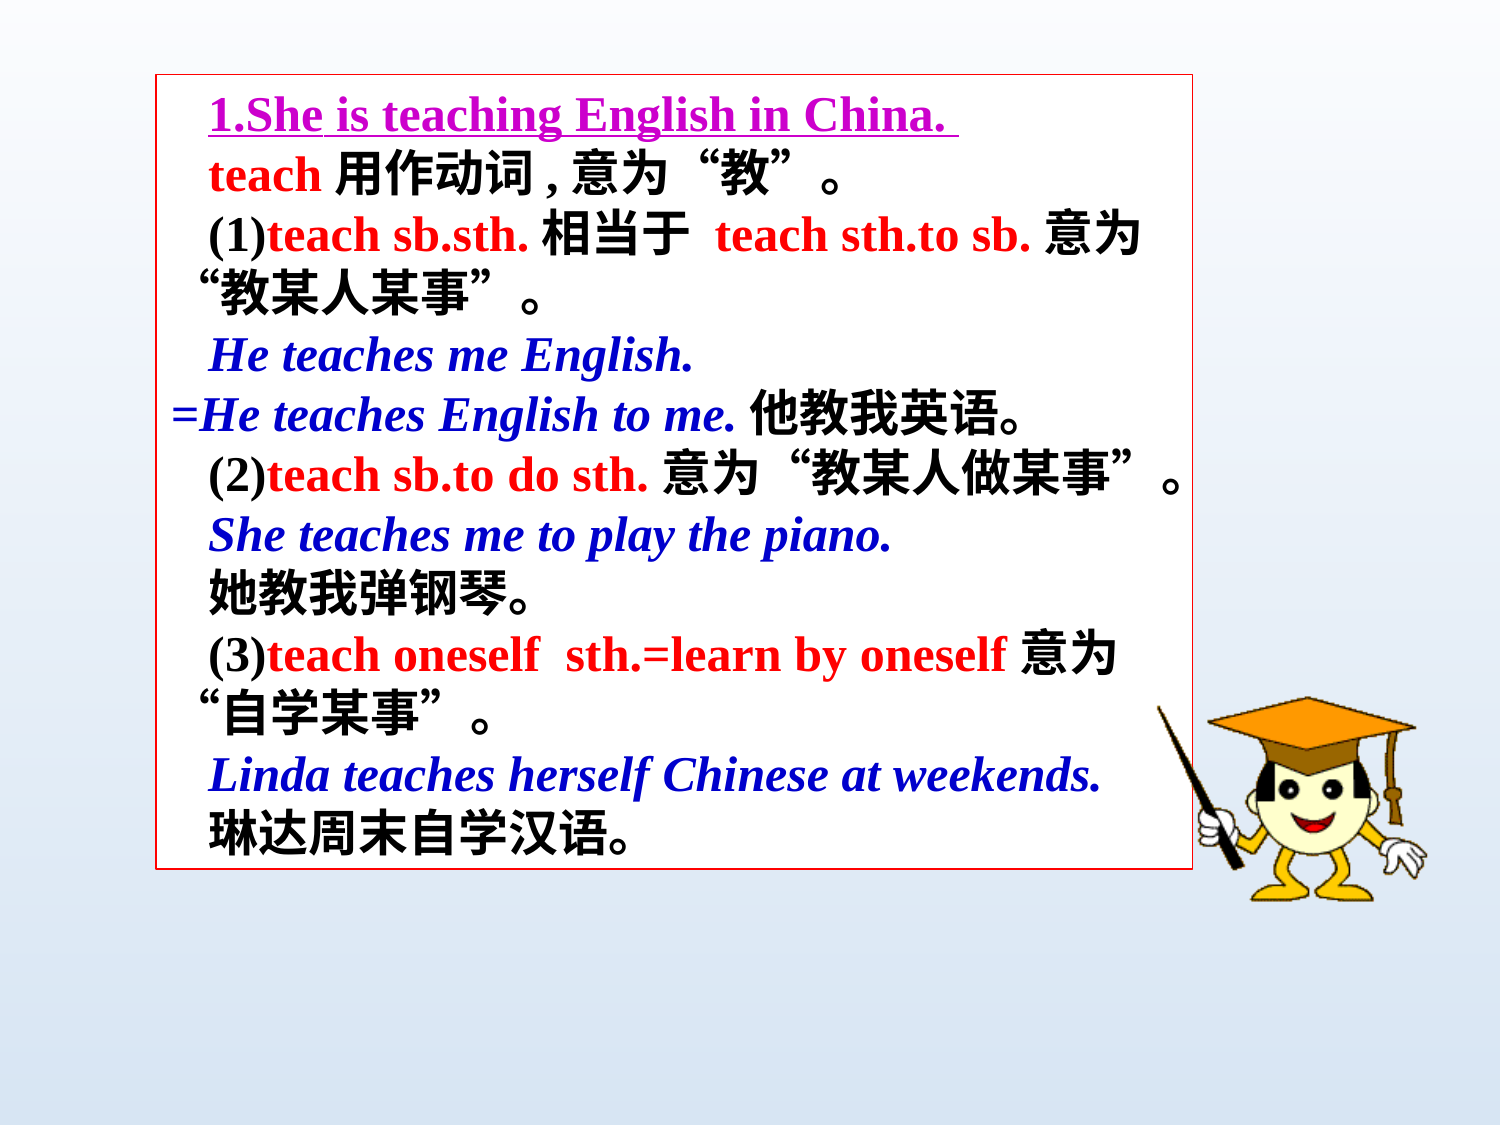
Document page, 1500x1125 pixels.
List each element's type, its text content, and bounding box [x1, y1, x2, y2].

picture [1137, 681, 1451, 917]
text_box 1.She is teaching English in China. teach用作动词,意为“教”。 (1)teach sb.sth.相当于 teach sth.to sb.意为“教某人某事”。 He teaches me English. =He teaches English to me.他教我英语。 (2)teach sb.to do sth.意为“教某人做某事”。 She teaches me to play the piano. 她教我弹钢琴。 (3)teach oneself sth.=learn by oneself意为“自学某事”。 Linda teaches herself Chinese at weekends. 琳达周末自学汉语。 [155, 74, 1193, 869]
